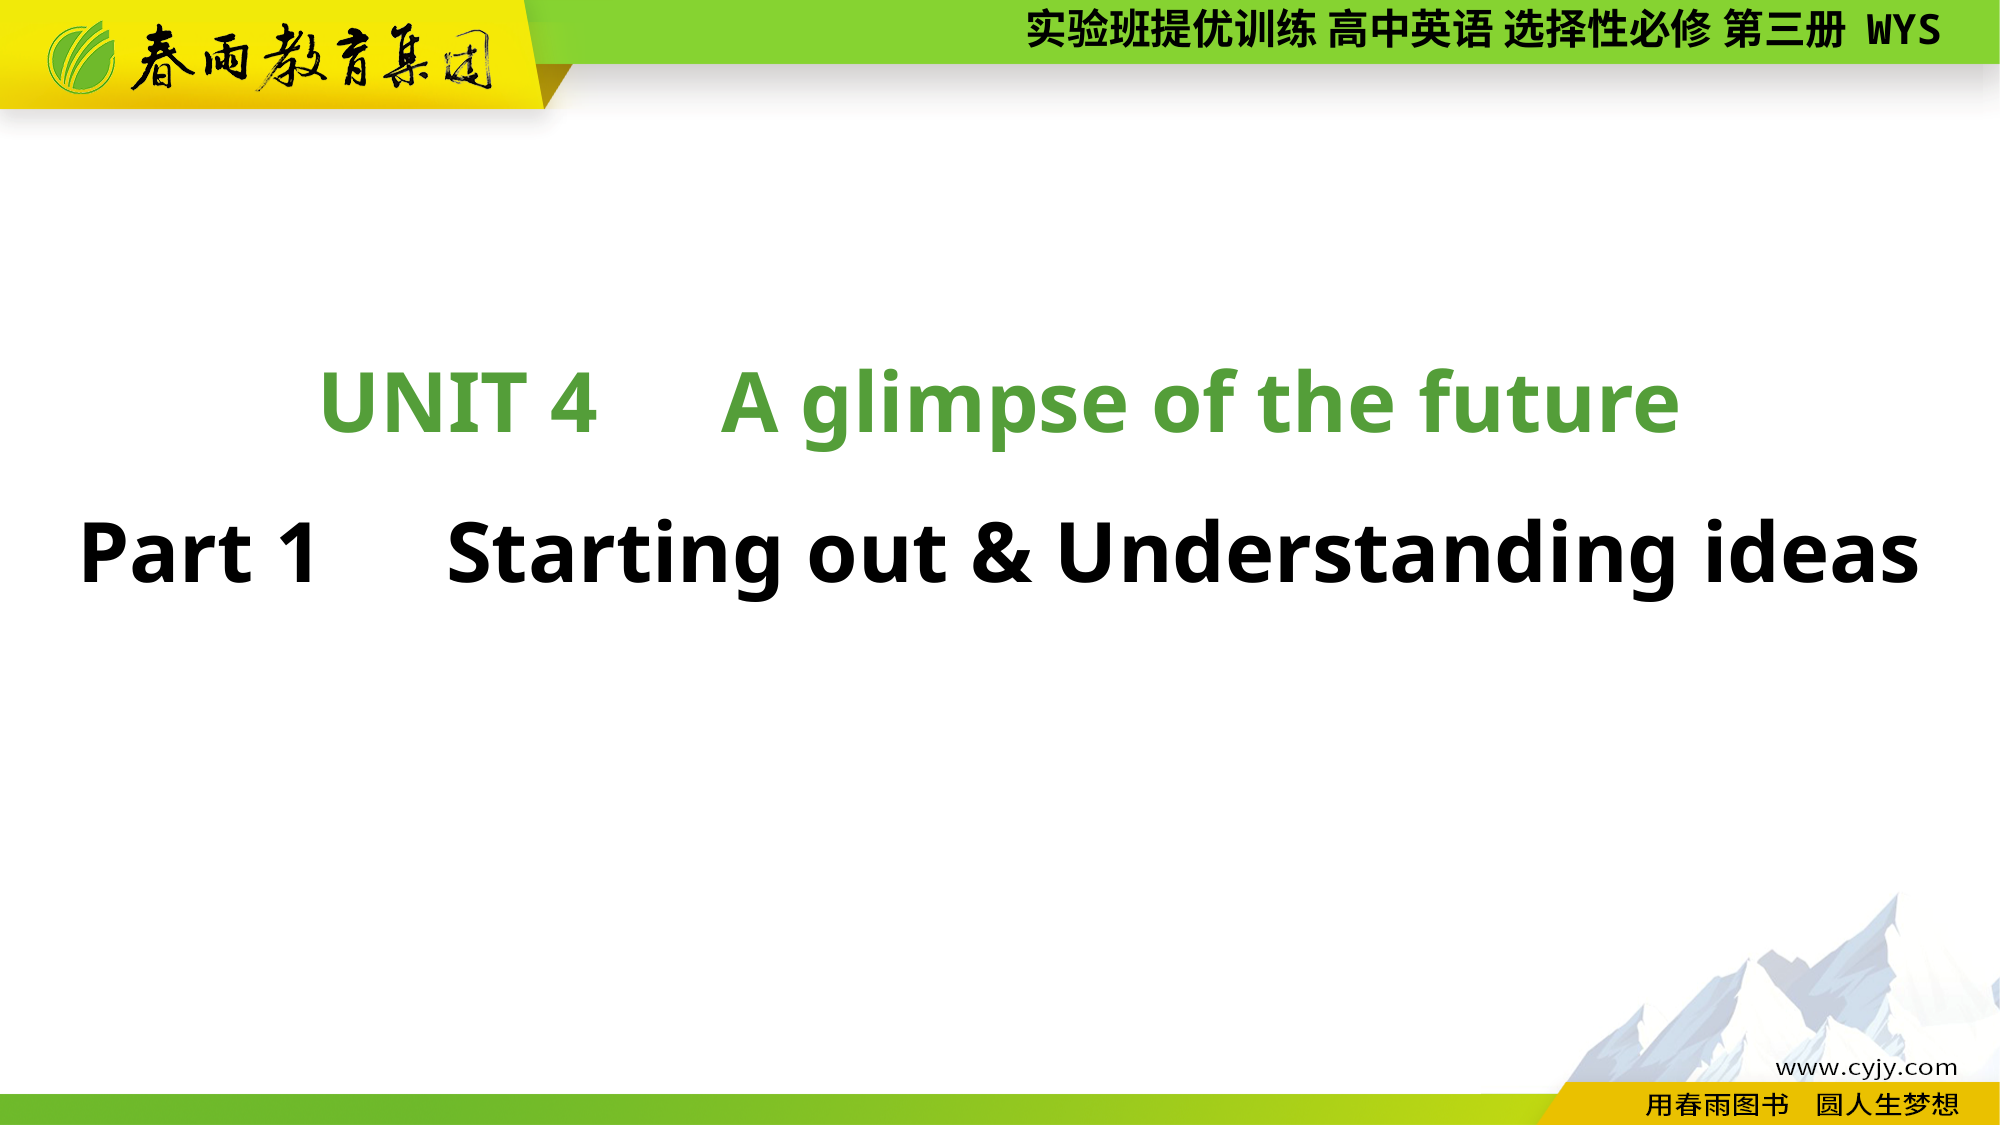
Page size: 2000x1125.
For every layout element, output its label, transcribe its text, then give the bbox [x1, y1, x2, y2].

text_box UNIT 4 A glimpse of the future Part 1 Starting out & Understanding ideas [54, 291, 1946, 607]
picture [0, 0, 2000, 1125]
